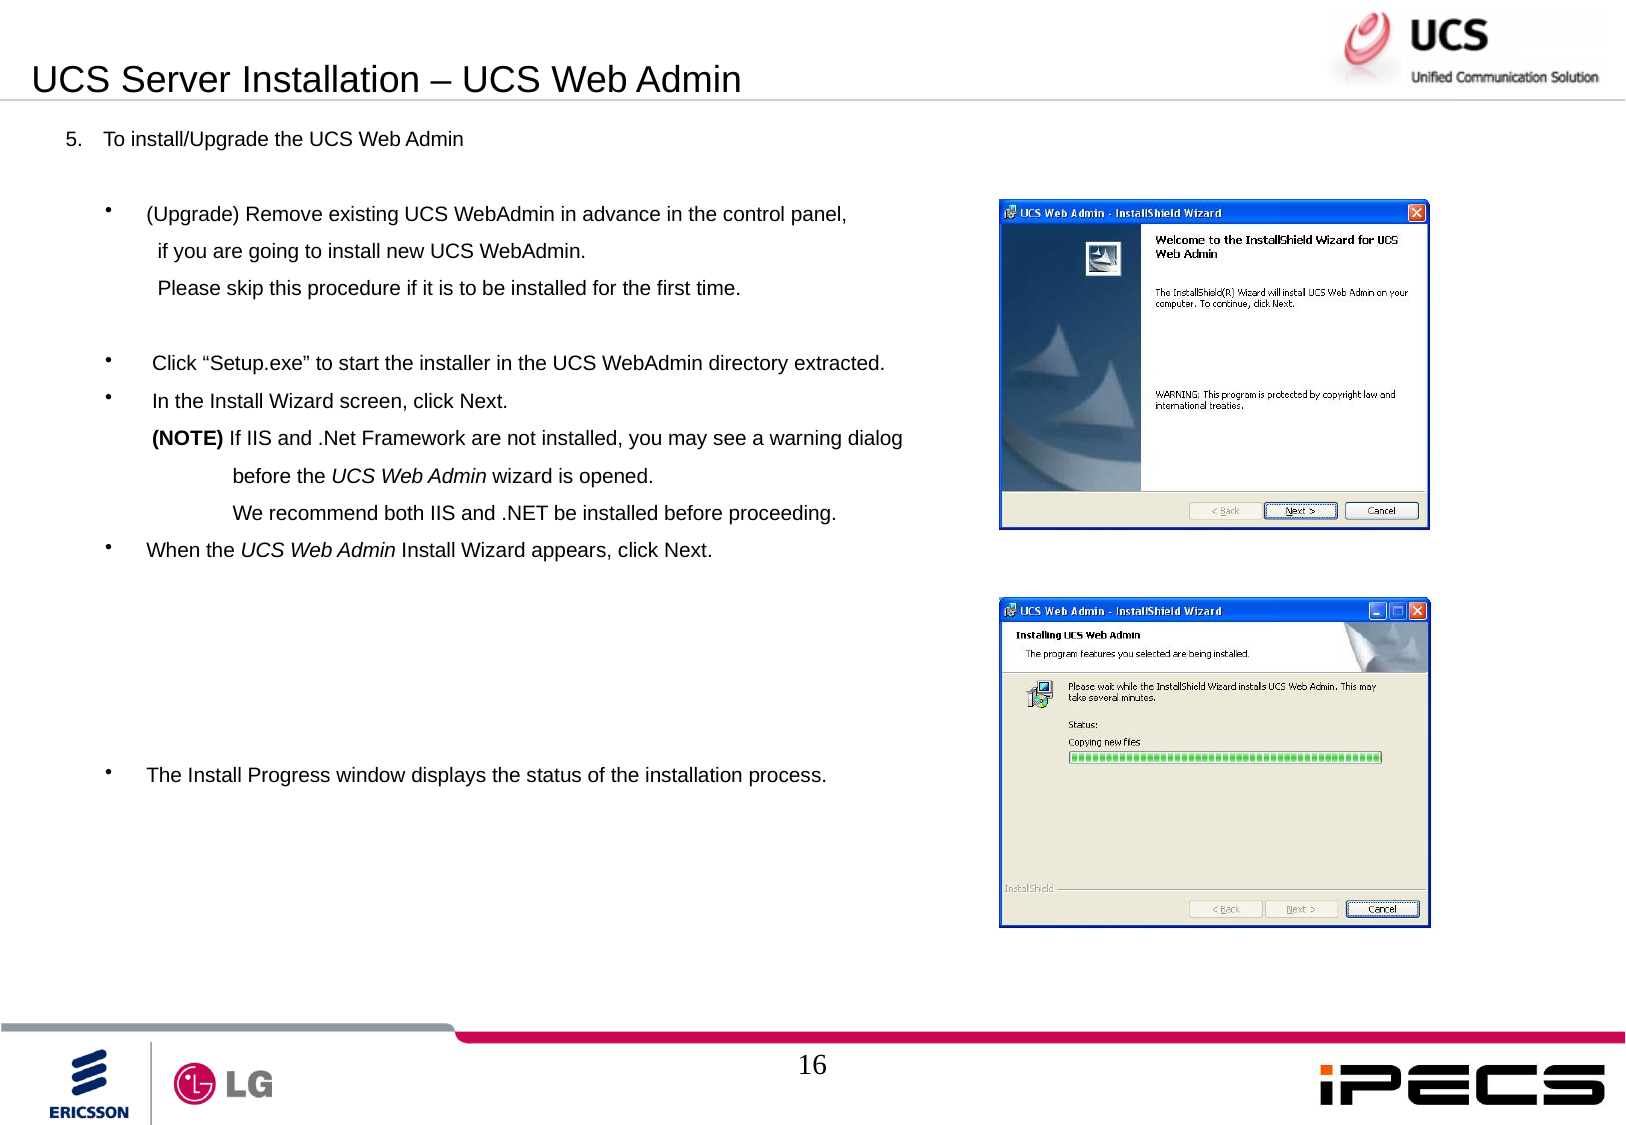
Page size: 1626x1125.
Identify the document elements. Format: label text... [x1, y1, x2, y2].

picture [0, 1022, 1626, 1125]
picture [999, 597, 1434, 930]
text_box To install/Upgrade the UCS Web Admin (Upgrade) Remove existing UCS WebAdmin in advance in the control panel, if you are going to install new UCS WebAdmin. Please skip this procedure if it is to be installed for the first time. Click “Setup.exe” to start the installer in the UCS WebAdmin directory extracted. In the Install Wizard screen, click Next. (NOTE) If IIS and .Net Framework are not installed, you may see a warning dialog before the UCS Web Admin wizard is opened. We recommend both IIS and .NET be installed before proceeding. When the UCS Web Admin Install Wizard appears, click Next. The Install Progress window displays the status of the installation process. [50, 105, 1586, 795]
text_box UCS Server Installation – UCS Web Admin [16, 24, 758, 108]
picture [999, 198, 1434, 532]
picture [1325, 7, 1618, 88]
picture [1312, 1051, 1611, 1116]
slide_number 16 [622, 1037, 1003, 1076]
